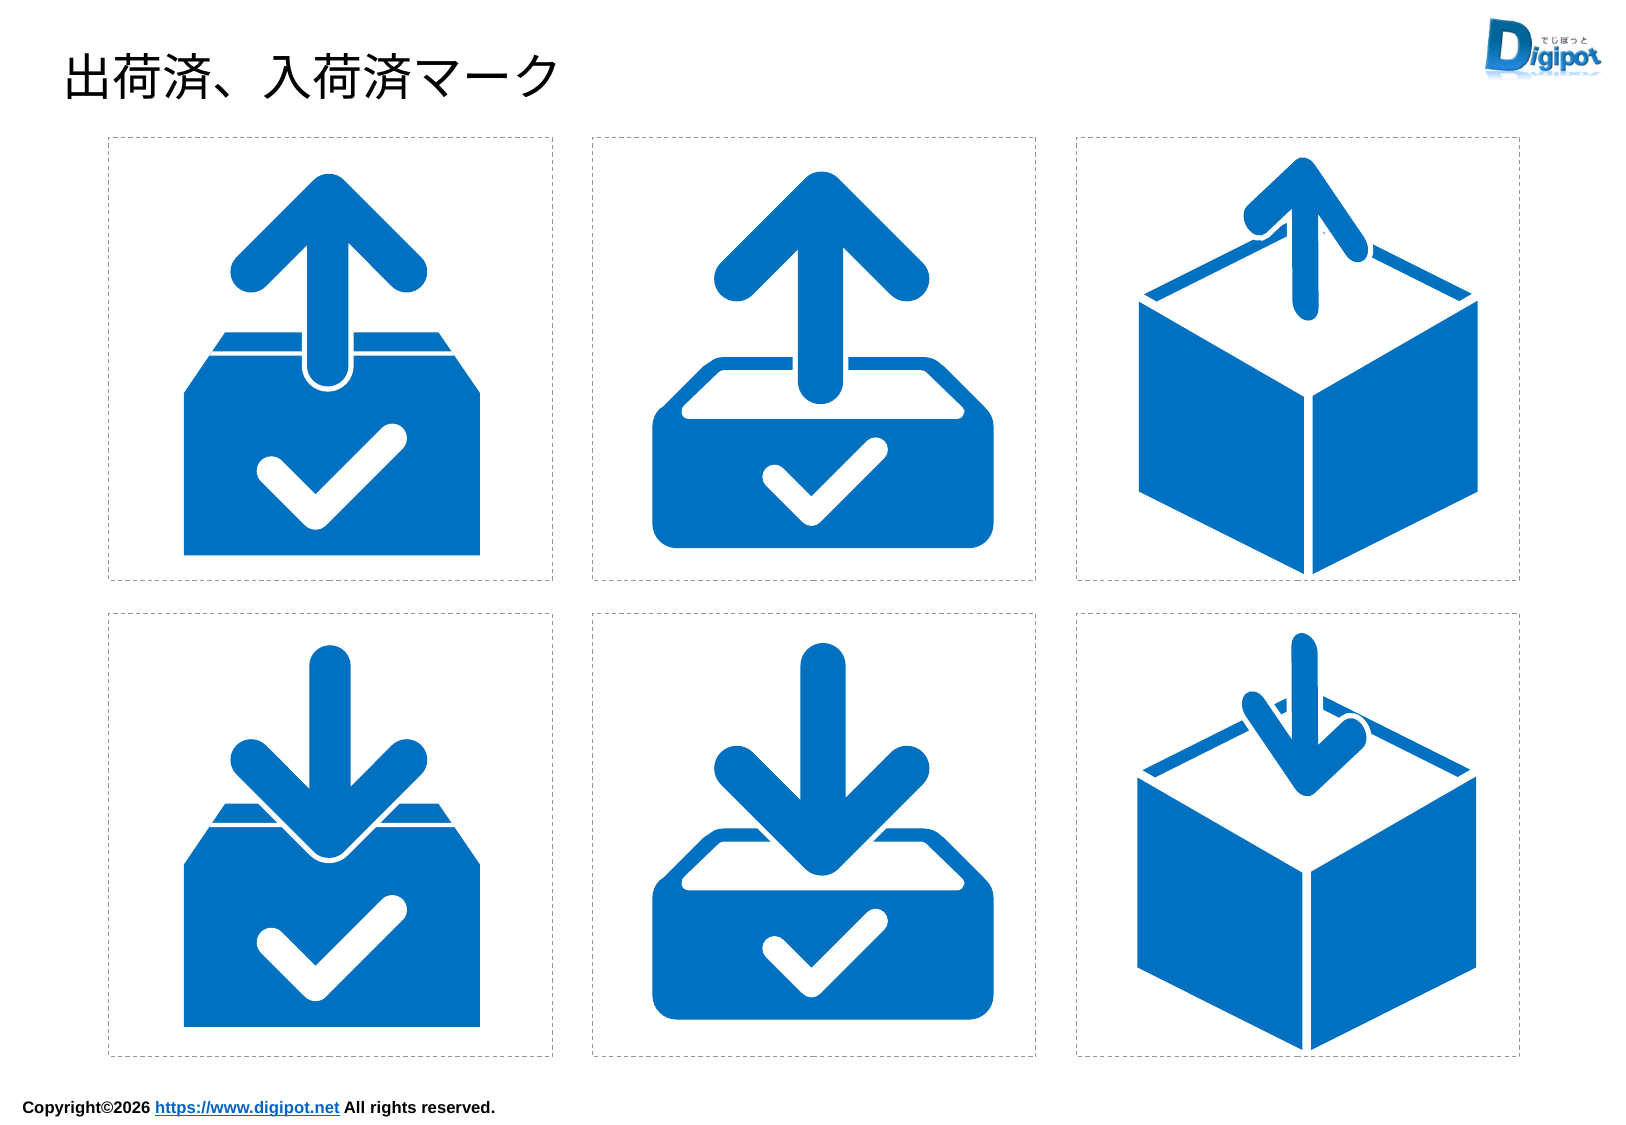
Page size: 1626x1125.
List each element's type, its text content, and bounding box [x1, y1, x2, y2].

picture [1485, 18, 1602, 82]
text_box 出荷済、入荷済マーク [47, 38, 578, 113]
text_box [183, 645, 480, 1027]
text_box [1137, 633, 1477, 1050]
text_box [1139, 157, 1478, 574]
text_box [652, 642, 994, 1020]
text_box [183, 173, 480, 556]
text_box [652, 171, 994, 549]
